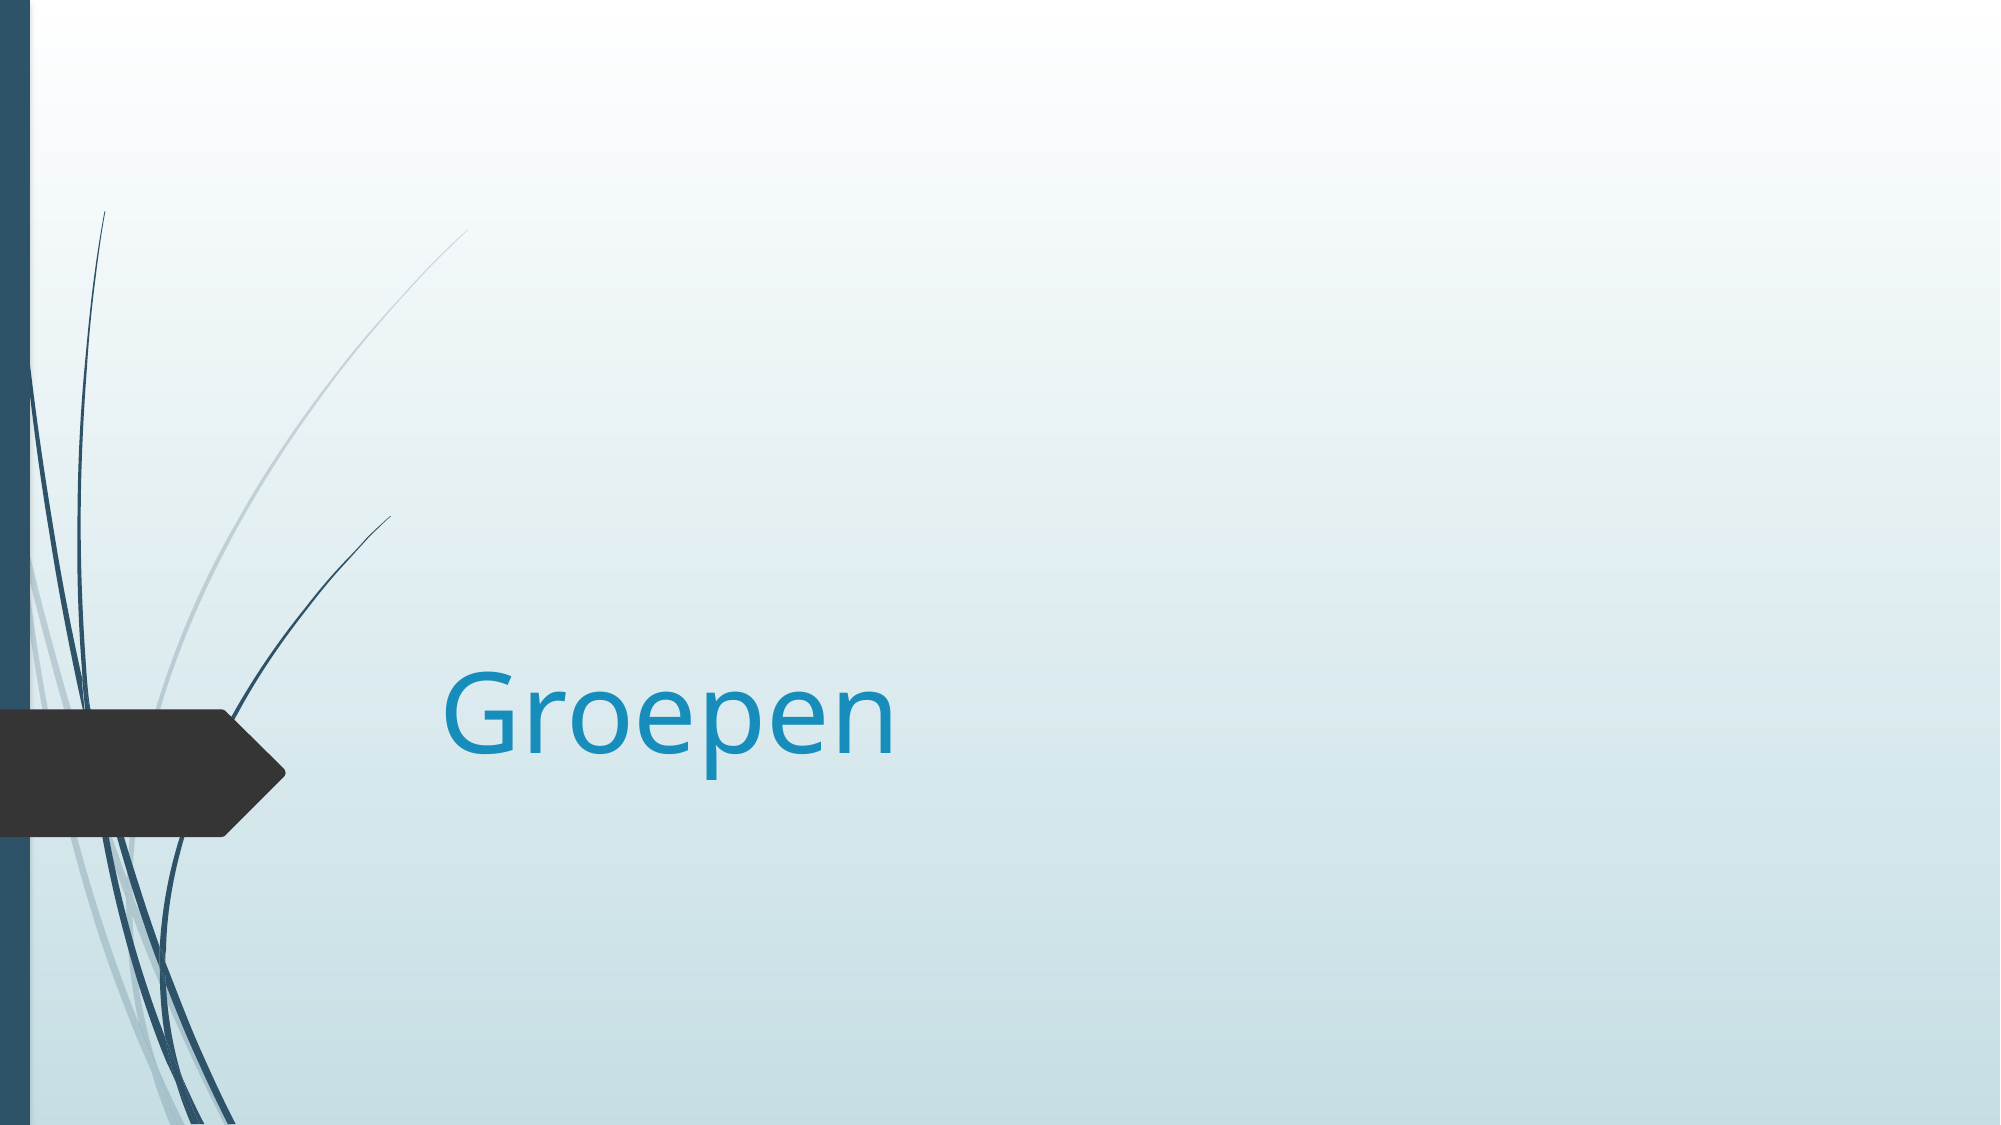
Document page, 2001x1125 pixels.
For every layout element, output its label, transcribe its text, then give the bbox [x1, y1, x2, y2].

title Groepen [424, 412, 1888, 784]
